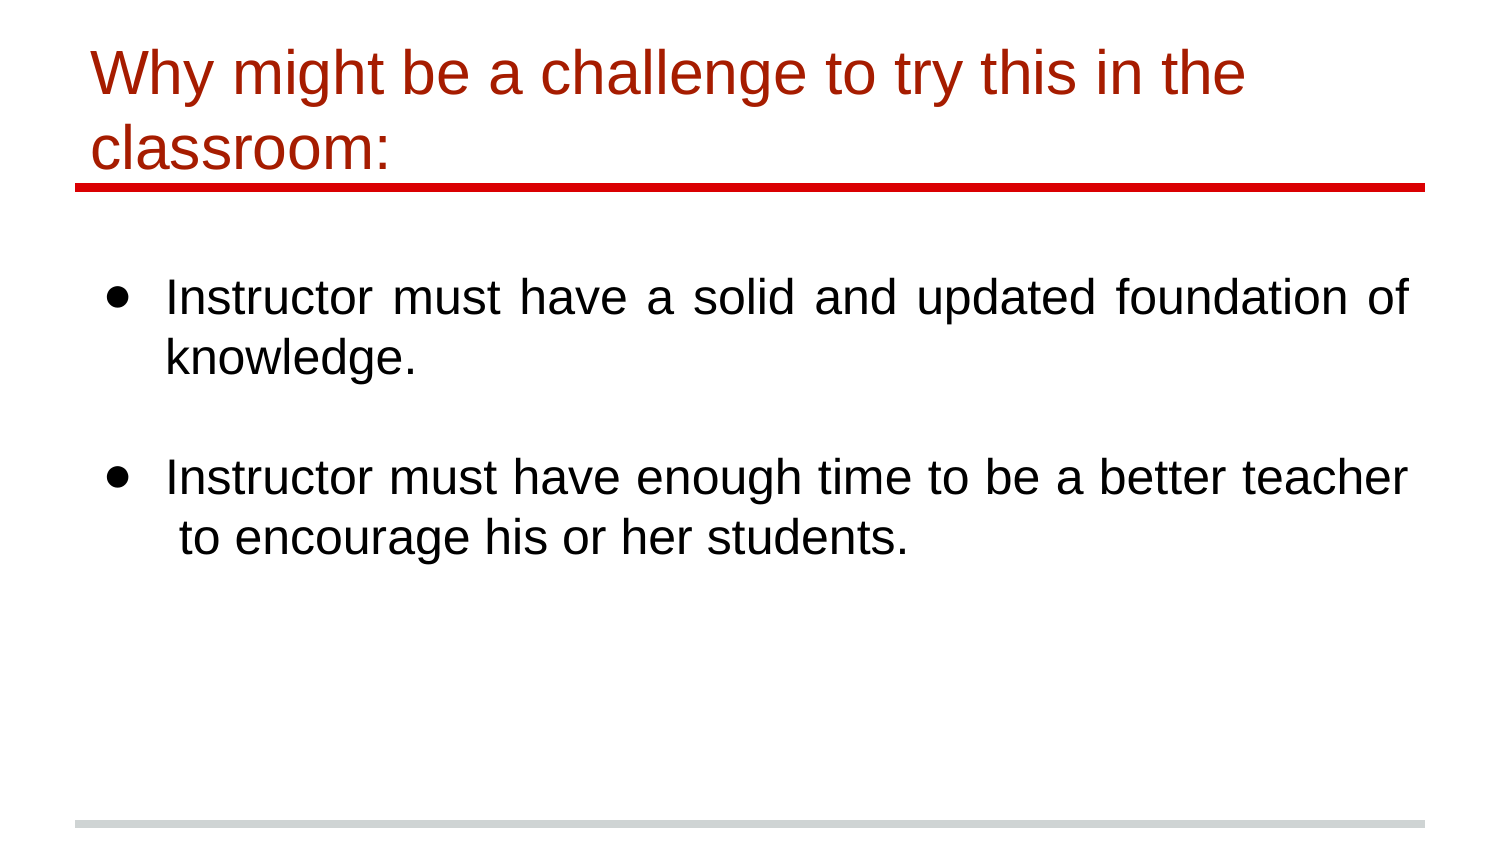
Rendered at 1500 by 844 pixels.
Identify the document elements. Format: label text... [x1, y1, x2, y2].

list Instructor must have a solid and updated foundation of knowledge. Instructor must have enough time to be a better teacher to encourage his or her students. [75, 249, 1425, 704]
title Why might be a challenge to try this in the classroom: [75, 33, 1425, 197]
